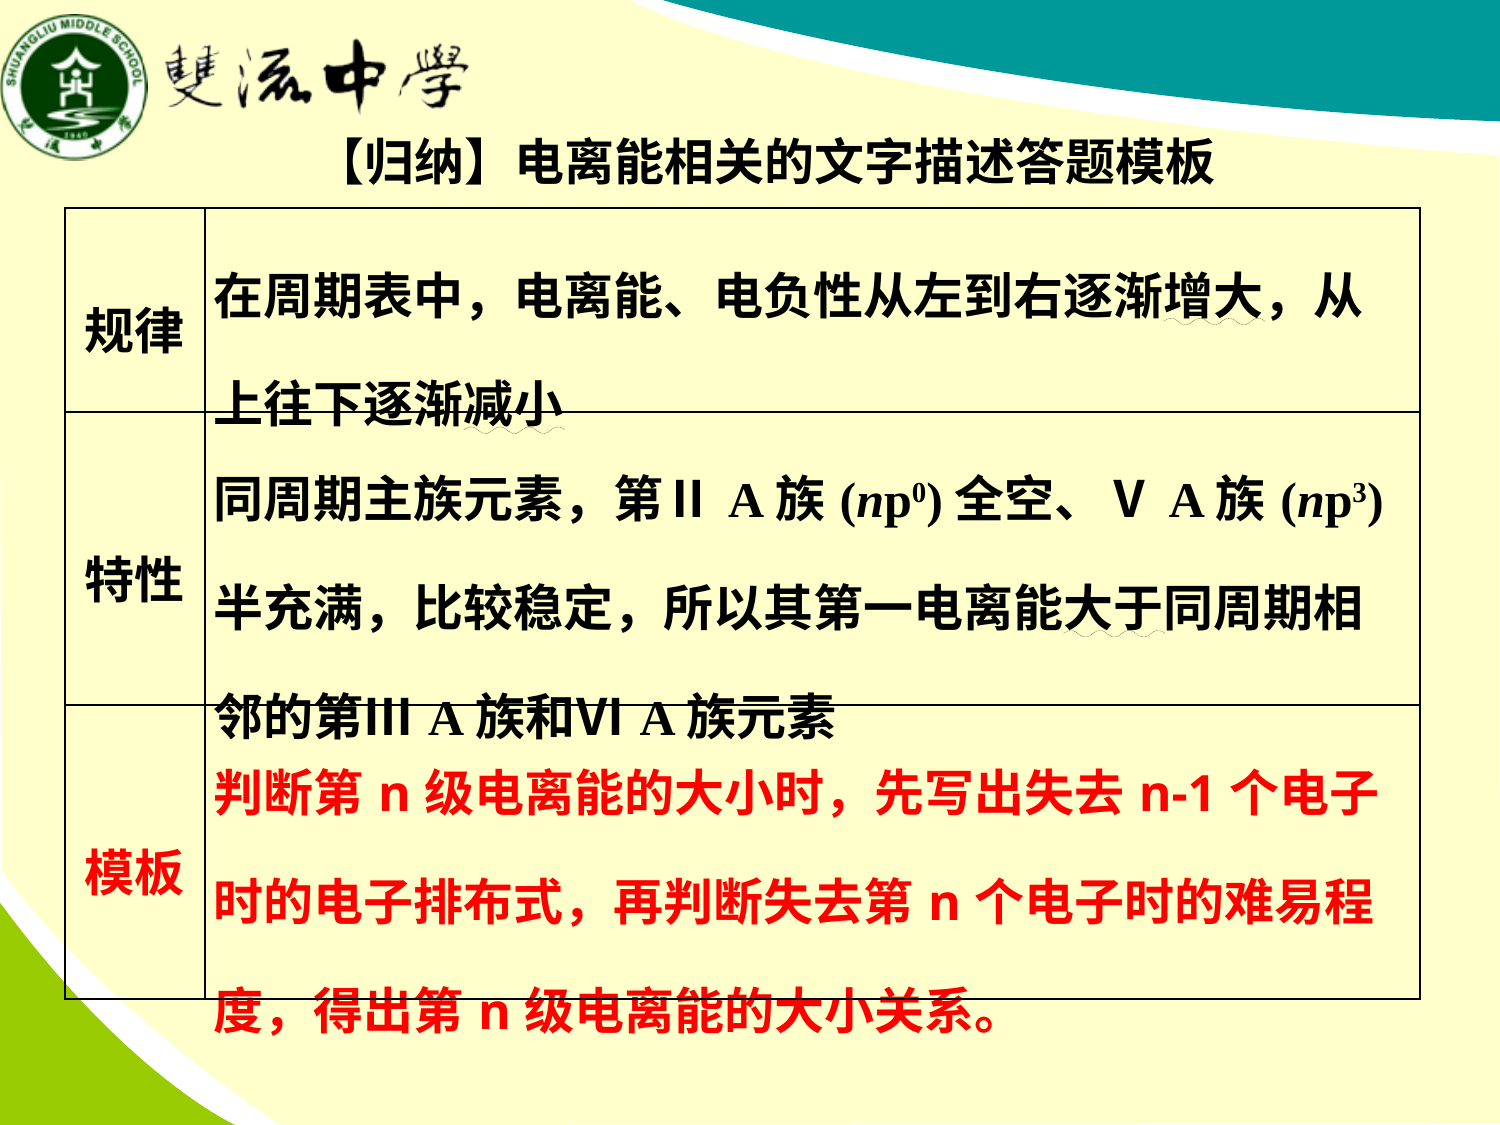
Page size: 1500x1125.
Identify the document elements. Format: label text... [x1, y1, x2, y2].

table_header 规律 [66, 209, 204, 411]
picture [0, 14, 148, 161]
table_cell 同周期主族元素，第ⅡA族(np0)全空、ⅤA族(np3)半充满，比较稳定，所以其第一电离能大于同周期相邻的第ⅢA族和ⅥA族元素 [206, 413, 1419, 704]
table_cell 判断第n级电离能的大小时，先写出失去n-1个电子时的电子排布式，再判断失去第n个电子时的难易程度，得出第n级电离能的大小关系。 [206, 706, 1419, 998]
picture [159, 21, 491, 93]
table_header 在周期表中，电离能、电负性从左到右逐渐增大，从上往下逐渐减小 [206, 209, 1419, 411]
table_cell 模板 [66, 706, 204, 998]
table_cell 特性 [66, 413, 204, 704]
text_box 【归纳】电离能相关的文字描述答题模板 [31, 93, 1448, 199]
